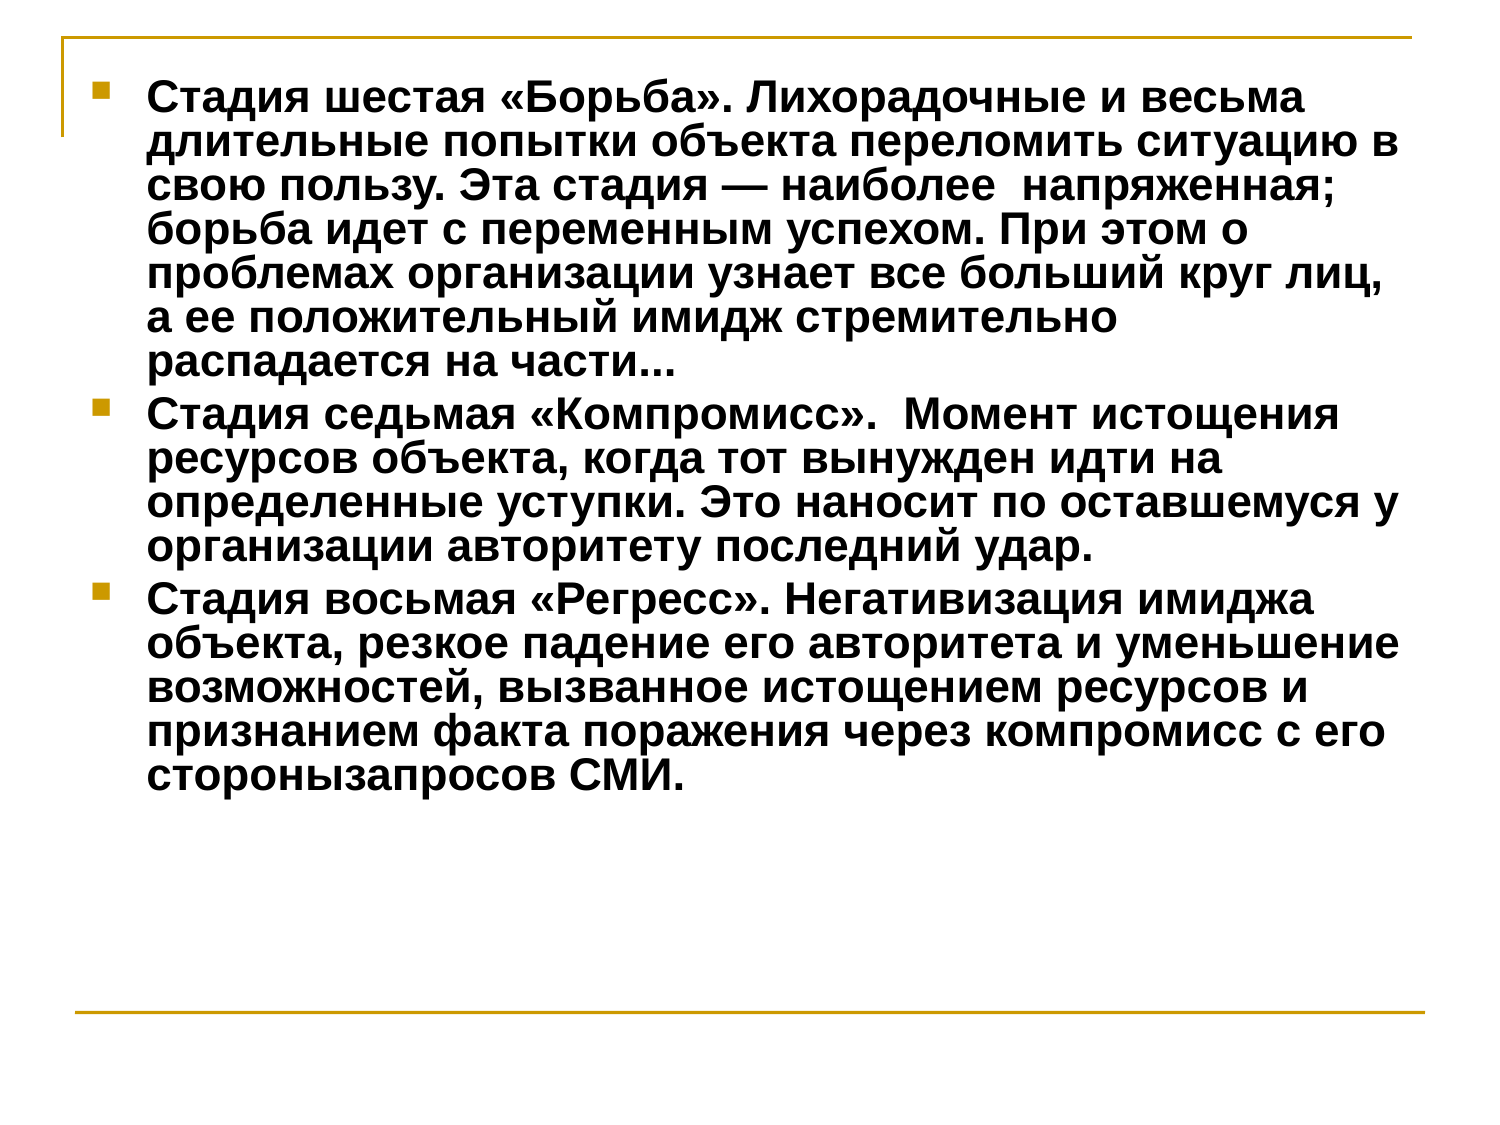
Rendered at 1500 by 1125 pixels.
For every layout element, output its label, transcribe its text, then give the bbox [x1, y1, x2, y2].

list Стадия шестая «Борьба». Лихорадочные и весьма длительные попытки объекта переломить ситуацию в свою пользу. Эта стадия — наиболее напряженная; борьба идет с переменным успехом. При этом о проблемах организации узнает все больший круг лиц, а ее положительный имидж стремительно распадается на части... Стадия седьмая «Компромисс». Момент истощения ресурсов объекта, когда тот вынужден идти на определенные уступки. Это наносит по оставшемуся у организации авторитету последний удар. Стадия восьмая «Регресс». Негативизация имиджа объекта, резкое падение его авторитета и уменьшение возможностей, вызванное истощением ресурсов и признанием факта поражения через компромисс с его сторонызапросов СМИ. [74, 70, 1426, 1067]
